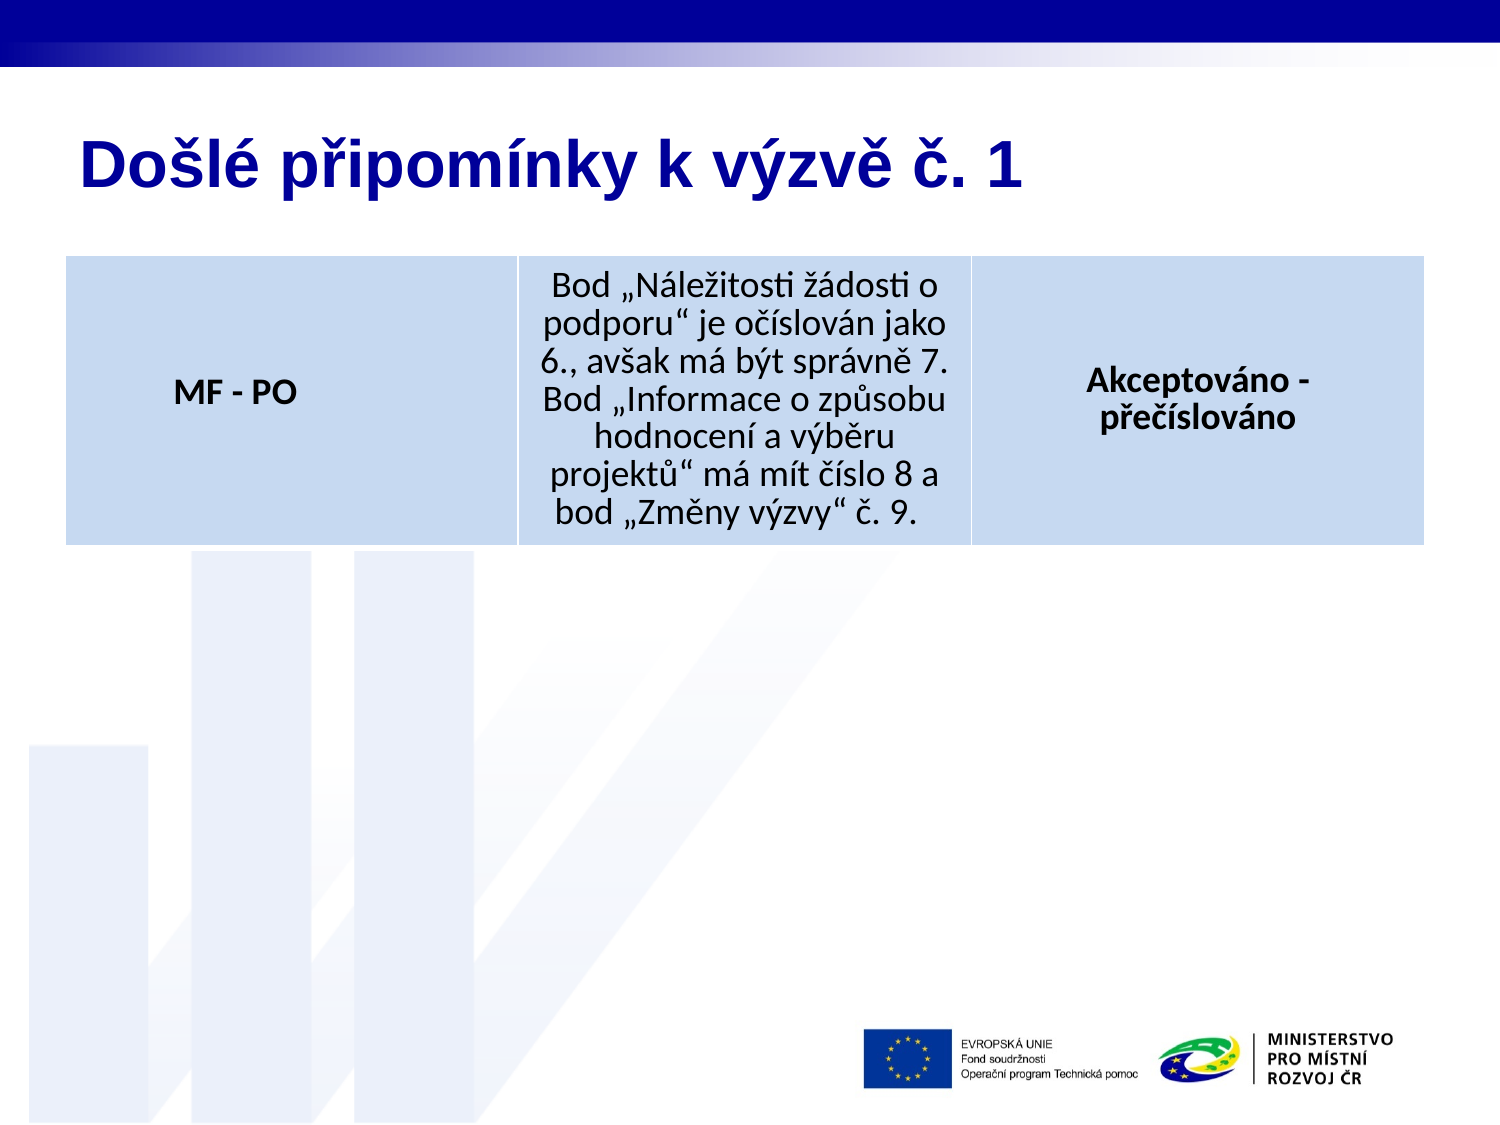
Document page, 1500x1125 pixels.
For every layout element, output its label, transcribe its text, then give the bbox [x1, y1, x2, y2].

table_header Bod „Náležitosti žádosti o podporu“ je očíslován jako 6., avšak má být správně 7. Bod „Informace o způsobu hodnocení a výběru projektů“ má mít číslo 8 a bod „Změny výzvy“ č. 9. [519, 256, 971, 545]
title Došlé připomínky k výzvě č. 1 [64, 113, 1425, 197]
table_header Akceptováno - přečíslováno [972, 256, 1424, 545]
table_header MF - PO [66, 256, 517, 545]
picture [29, 302, 1412, 1125]
